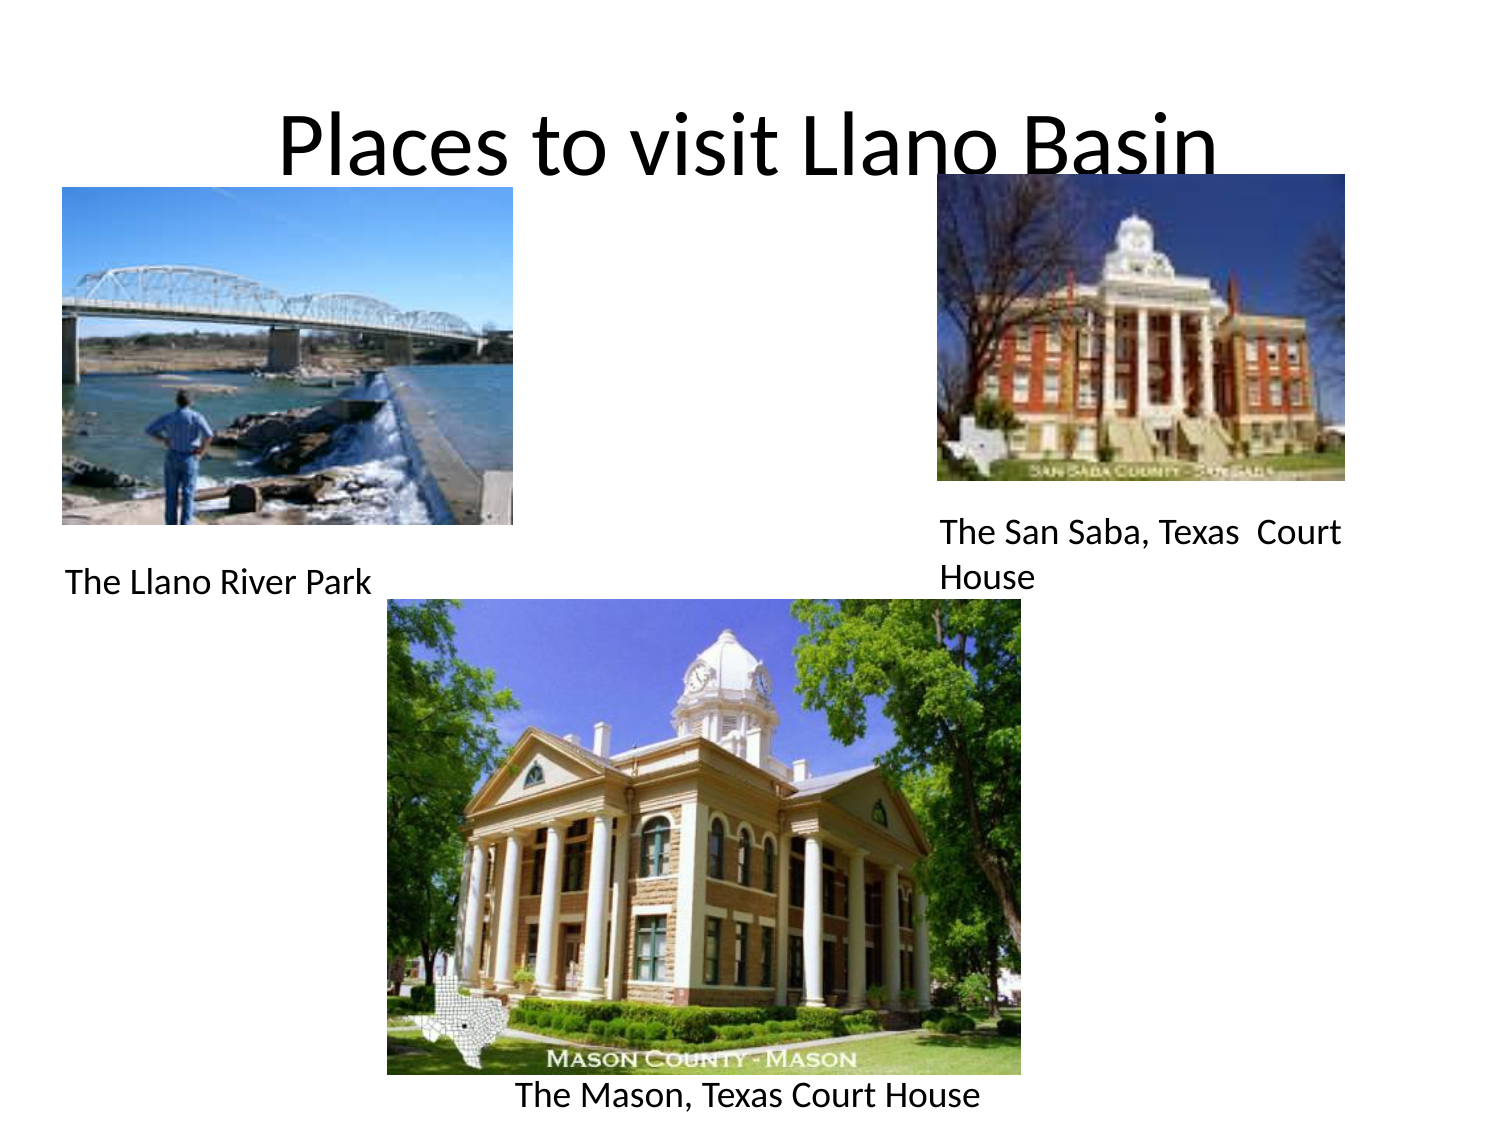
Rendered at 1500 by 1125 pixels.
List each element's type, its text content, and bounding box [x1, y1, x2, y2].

text_box The Mason, Texas Court House [499, 1079, 1025, 1123]
picture [387, 599, 1021, 1076]
picture [937, 174, 1345, 482]
title Places to visit Llano Basin [75, 45, 1425, 233]
text_box The Llano River Park [50, 549, 525, 610]
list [62, 187, 513, 526]
text_box The San Saba, Texas Court House [924, 499, 1363, 605]
